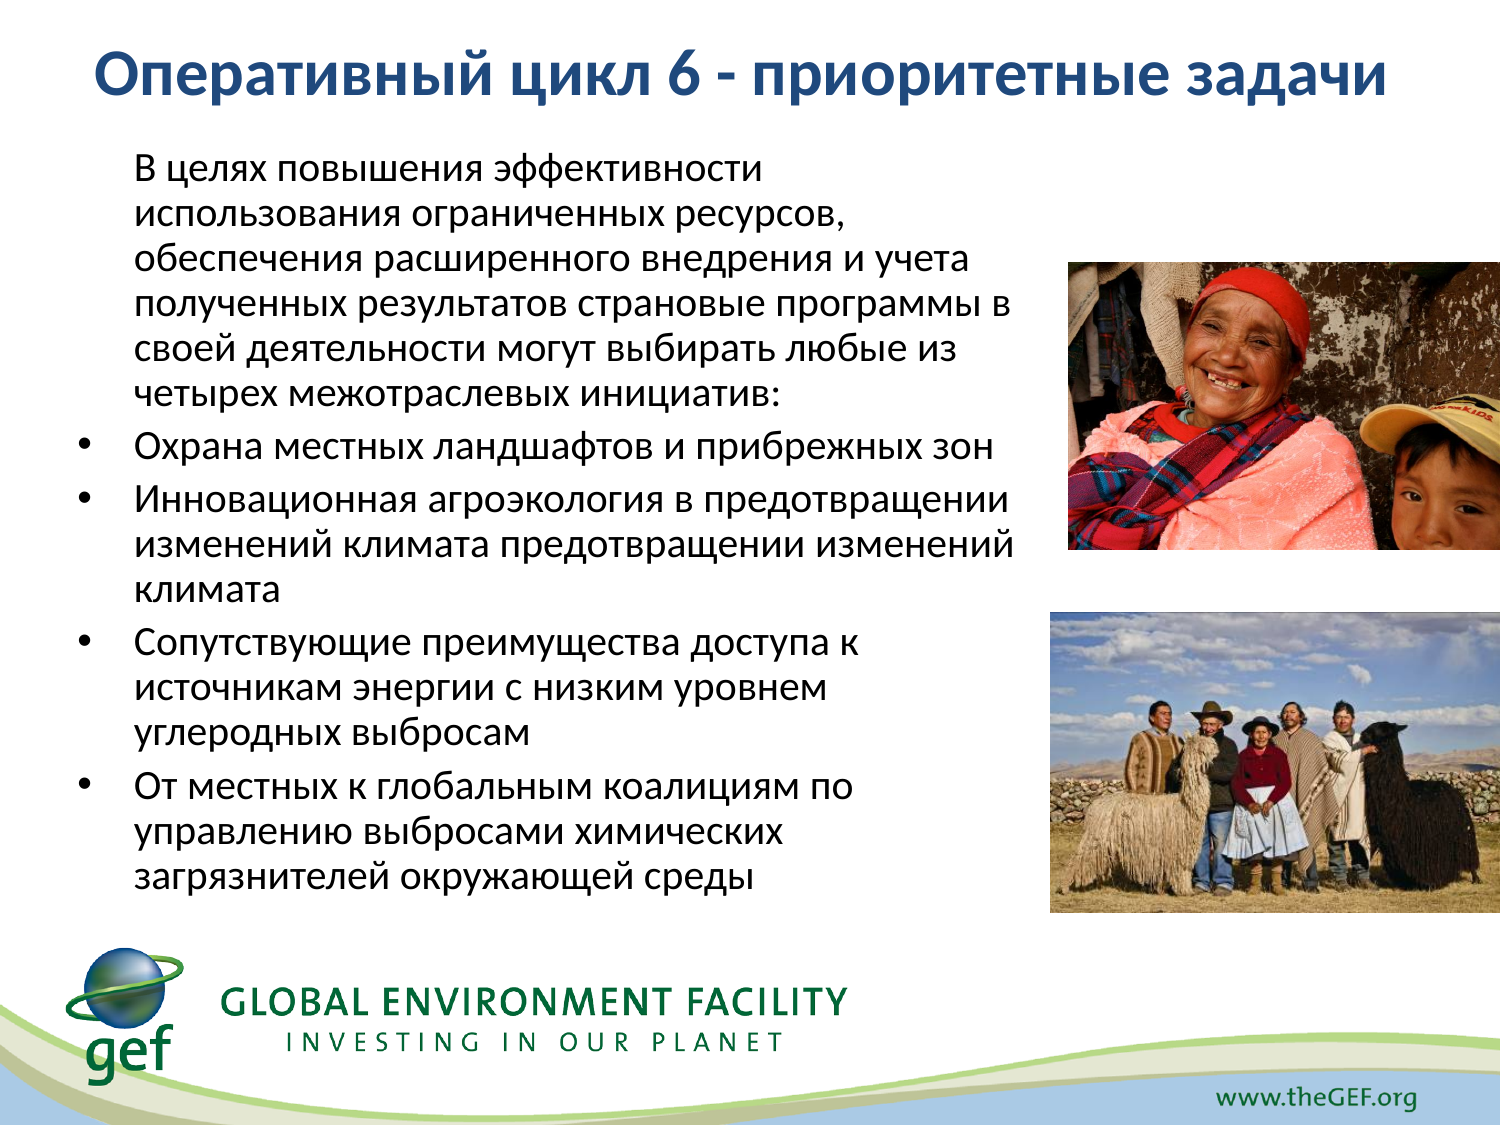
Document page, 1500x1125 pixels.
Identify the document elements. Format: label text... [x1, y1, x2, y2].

picture [0, 920, 1500, 1125]
picture [1067, 262, 1500, 551]
list В целях повышения эффективности использования ограниченных ресурсов, обеспечения расширенного внедрения и учета полученных результатов страновые программы в своей деятельности могут выбирать любые из четырех межотраслевых инициатив: Охрана местных ландшафтов и прибрежных зон Инновационная агроэкология в предотвращении изменений климата предотвращении изменений климата Сопутствующие преимущества доступа к источникам энергии с низким уровнем углеродных выбросам От местных к глобальным коалициям по управлению выбросами химических загрязнителей окружающей среды [62, 137, 1050, 950]
title Оперативный цикл 6 - приоритетные задачи [75, 0, 1425, 138]
picture [1049, 612, 1500, 913]
